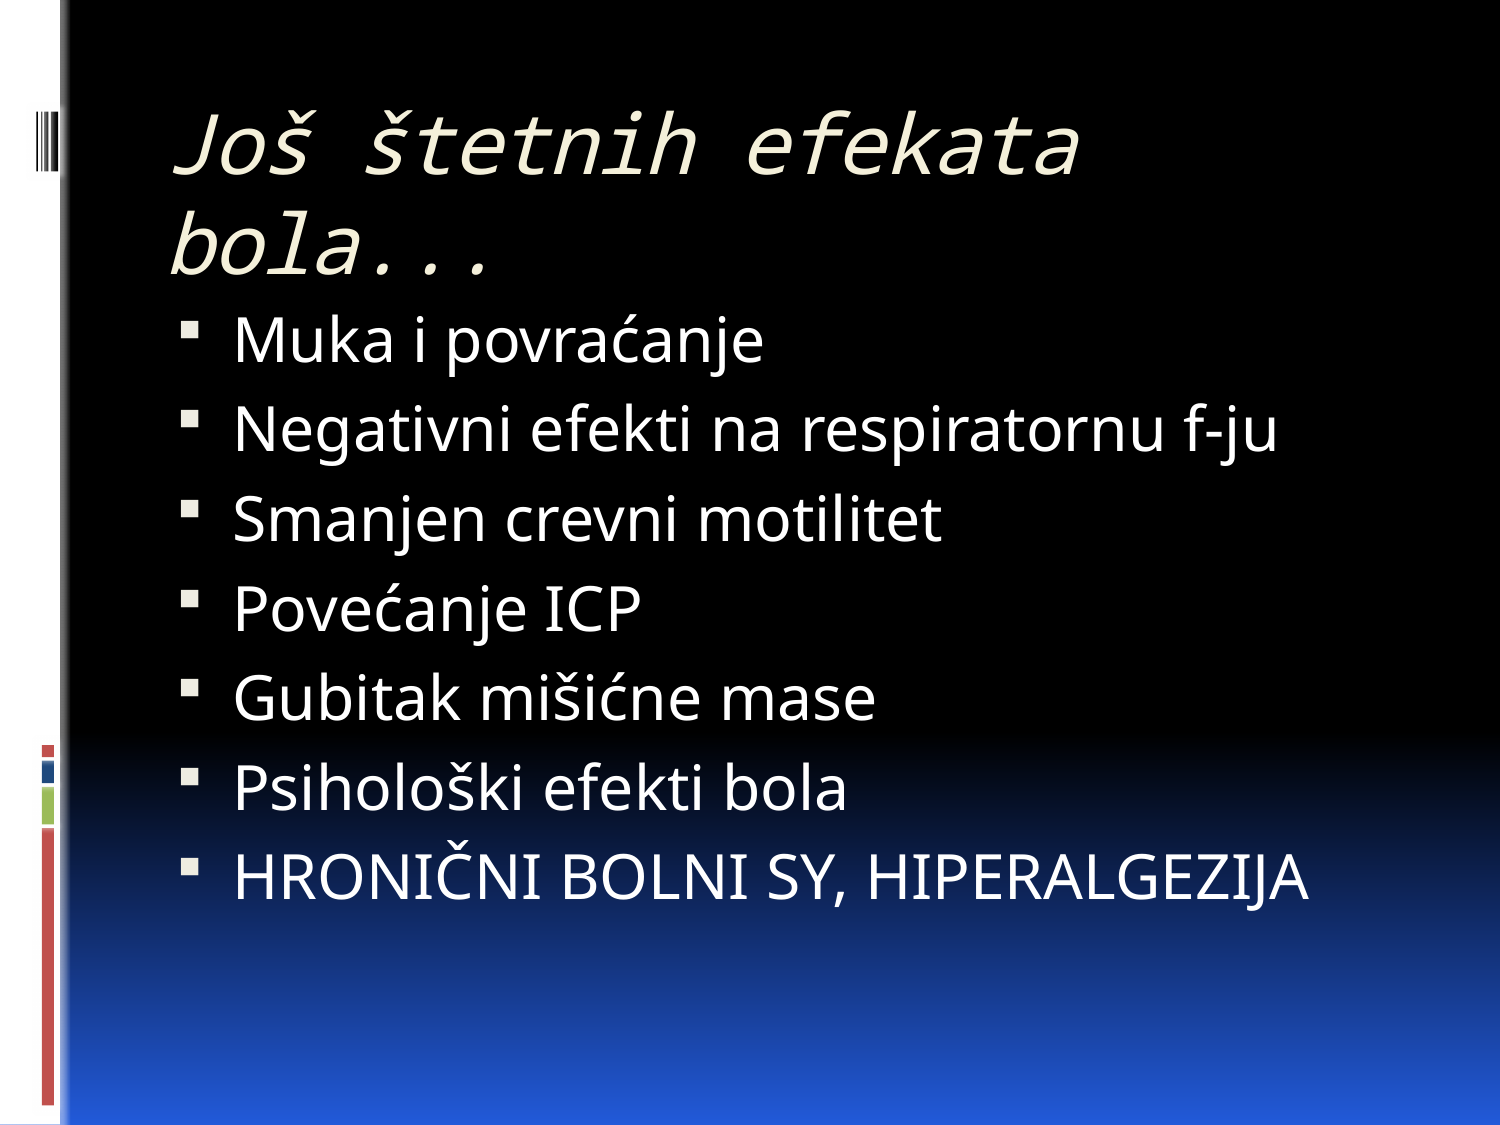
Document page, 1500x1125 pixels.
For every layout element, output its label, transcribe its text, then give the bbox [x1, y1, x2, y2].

title Još štetnih efekata bola... [150, 83, 1425, 234]
list Muka i povraćanje Negativni efekti na respiratornu f-ju Smanjen crevni motilitet Povećanje ICP Gubitak mišićne mase Psihološki efekti bola HRONIČNI BOLNI SY, HIPERALGEZIJA [150, 292, 1425, 1043]
